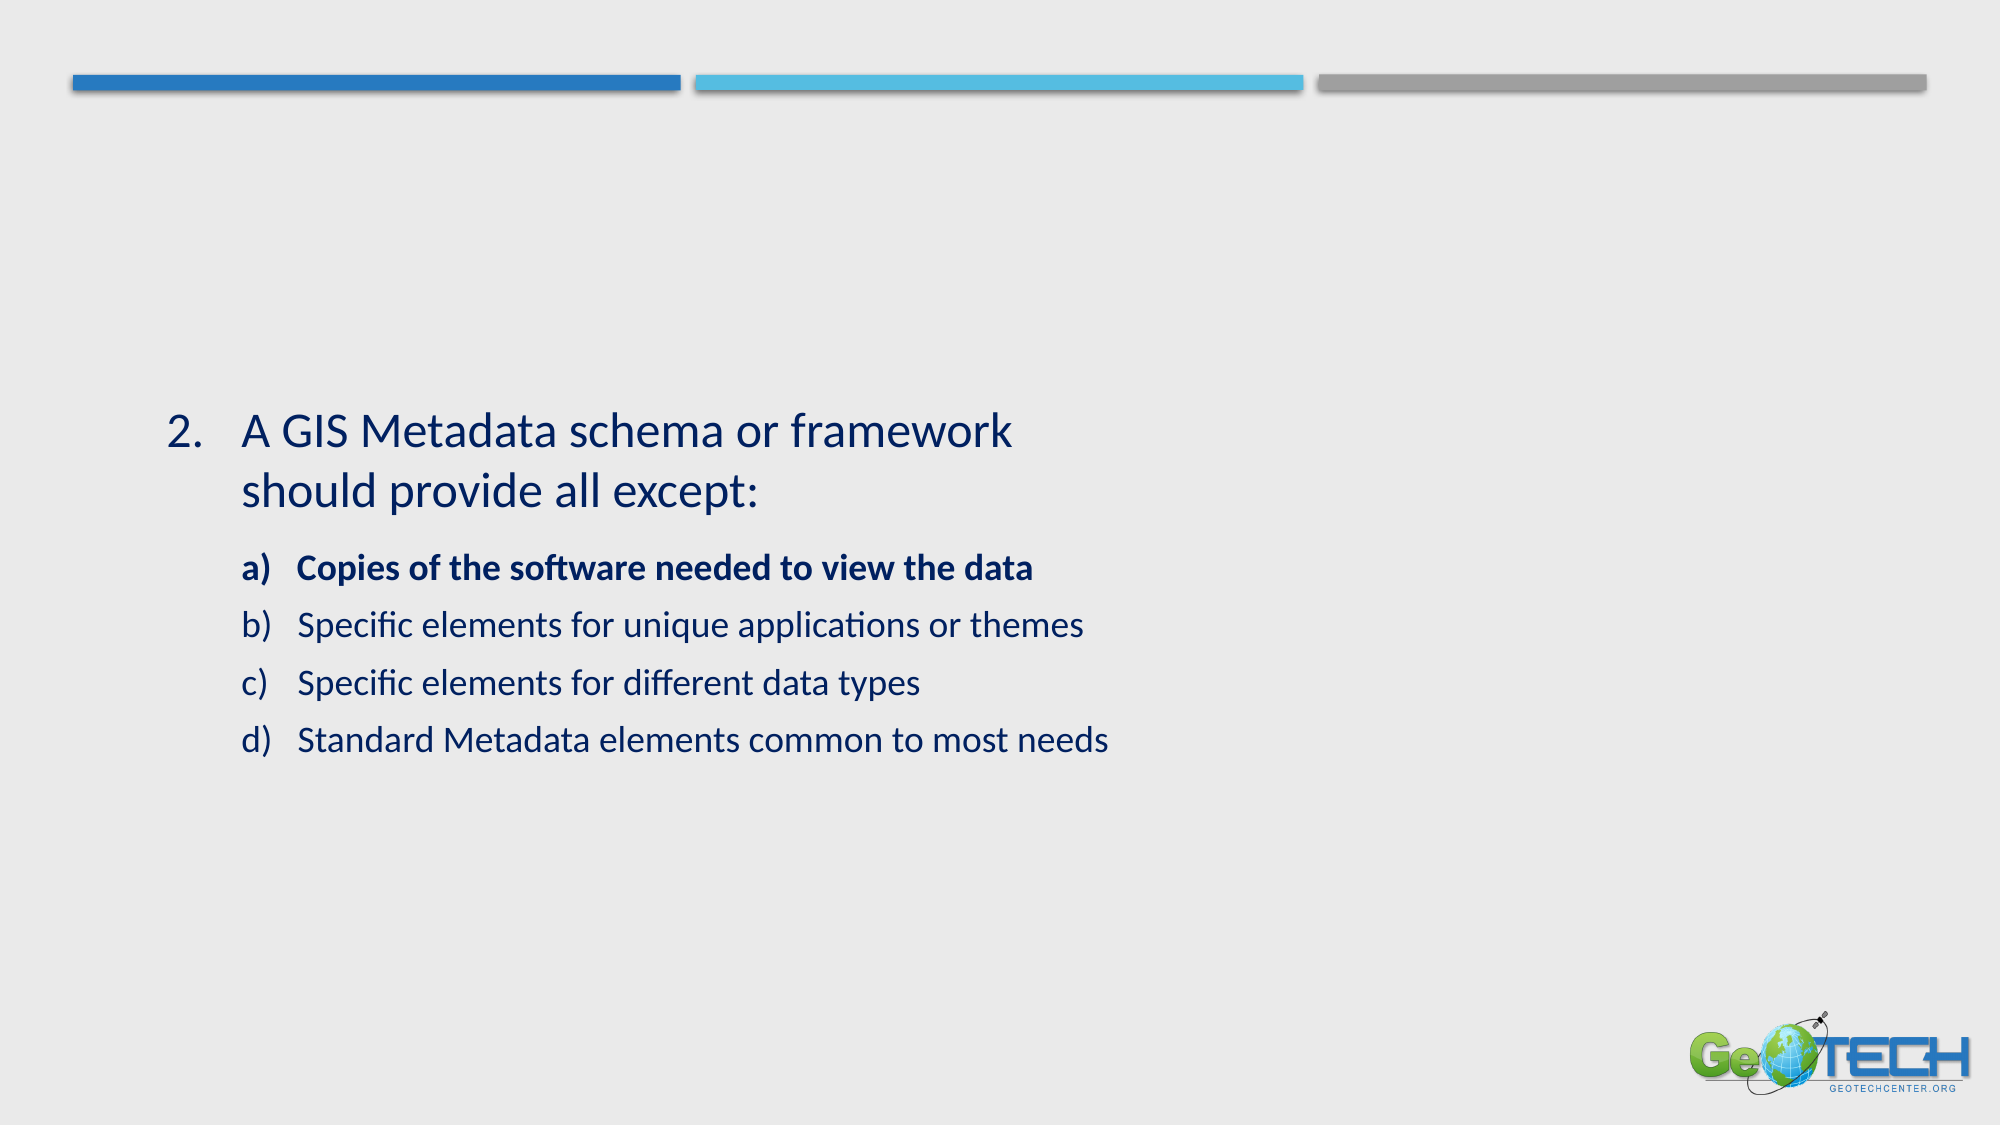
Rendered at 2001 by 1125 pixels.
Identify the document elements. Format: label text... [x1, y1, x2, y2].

picture [1688, 1011, 1973, 1095]
text_box A GIS Metadata schema or framework should provide all except: a) Copies of the software needed to view the data Specific elements for unique applications or themes Specific elements for different data types Standard Metadata elements common to most needs [151, 390, 1152, 768]
